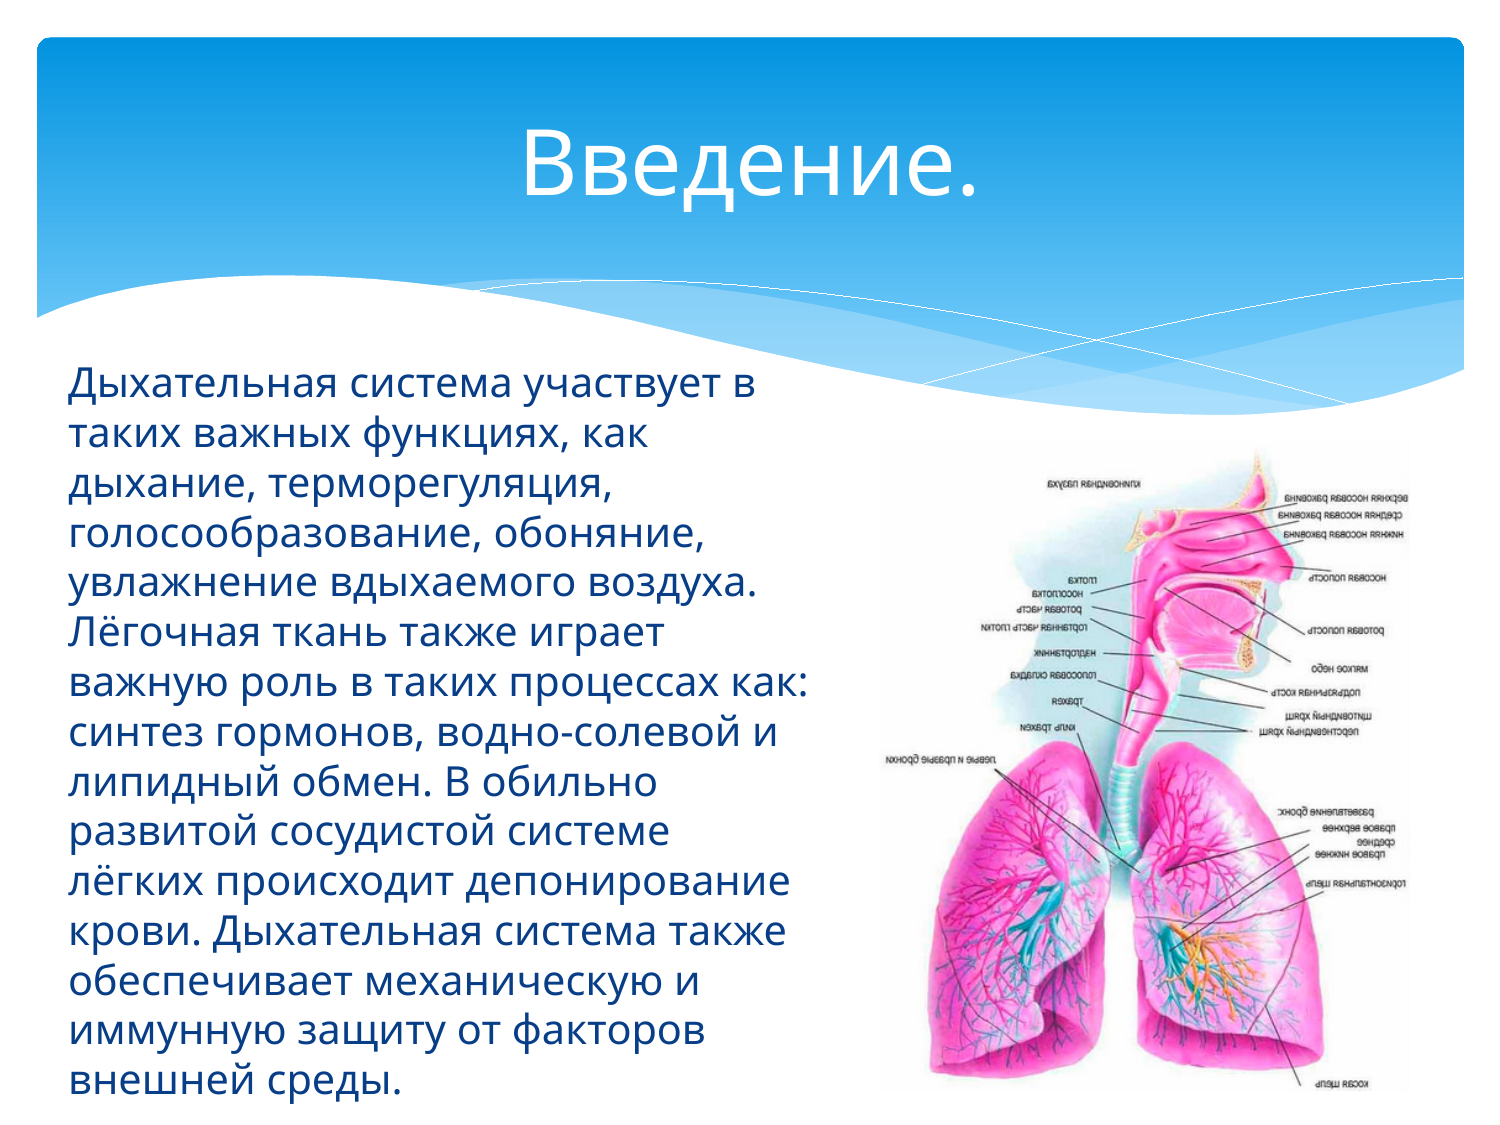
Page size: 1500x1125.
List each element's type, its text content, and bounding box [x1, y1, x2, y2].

title Введение. [75, 55, 1425, 261]
list Дыхательная система участвует в таких важных функциях, как дыхание, терморегуляция, голосообразование, обоняние, увлажнение вдыхаемого воздуха. Лёгочная ткань также играет важную роль в таких процессах как: синтез гормонов, водно-солевой и липидный обмен. В обильно развитой сосудистой системе лёгких происходит депонирование крови. Дыхательная система также обеспечивает механическую и иммунную защиту от факторов внешней среды. [53, 348, 833, 1125]
picture [879, 440, 1410, 1091]
